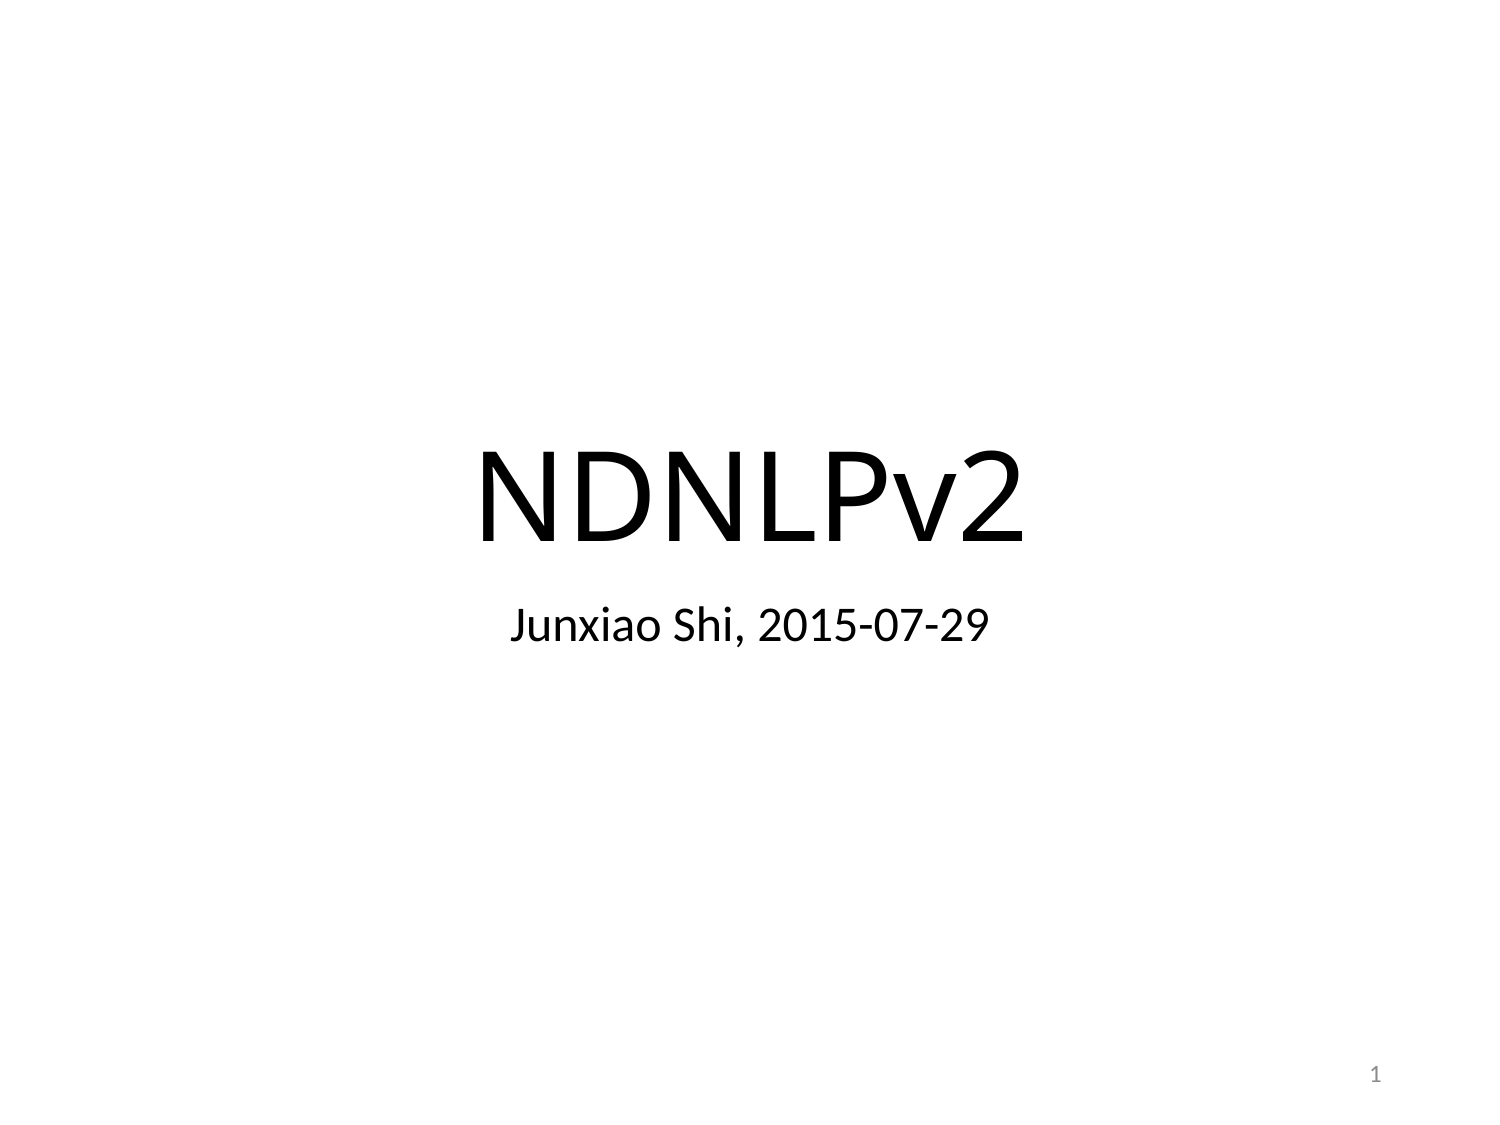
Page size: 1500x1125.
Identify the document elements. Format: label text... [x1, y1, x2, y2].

title NDNLPv2 [112, 184, 1388, 576]
subtitle Junxiao Shi, 2015-07-29 [187, 590, 1313, 863]
slide_number 1 [1059, 1042, 1397, 1103]
